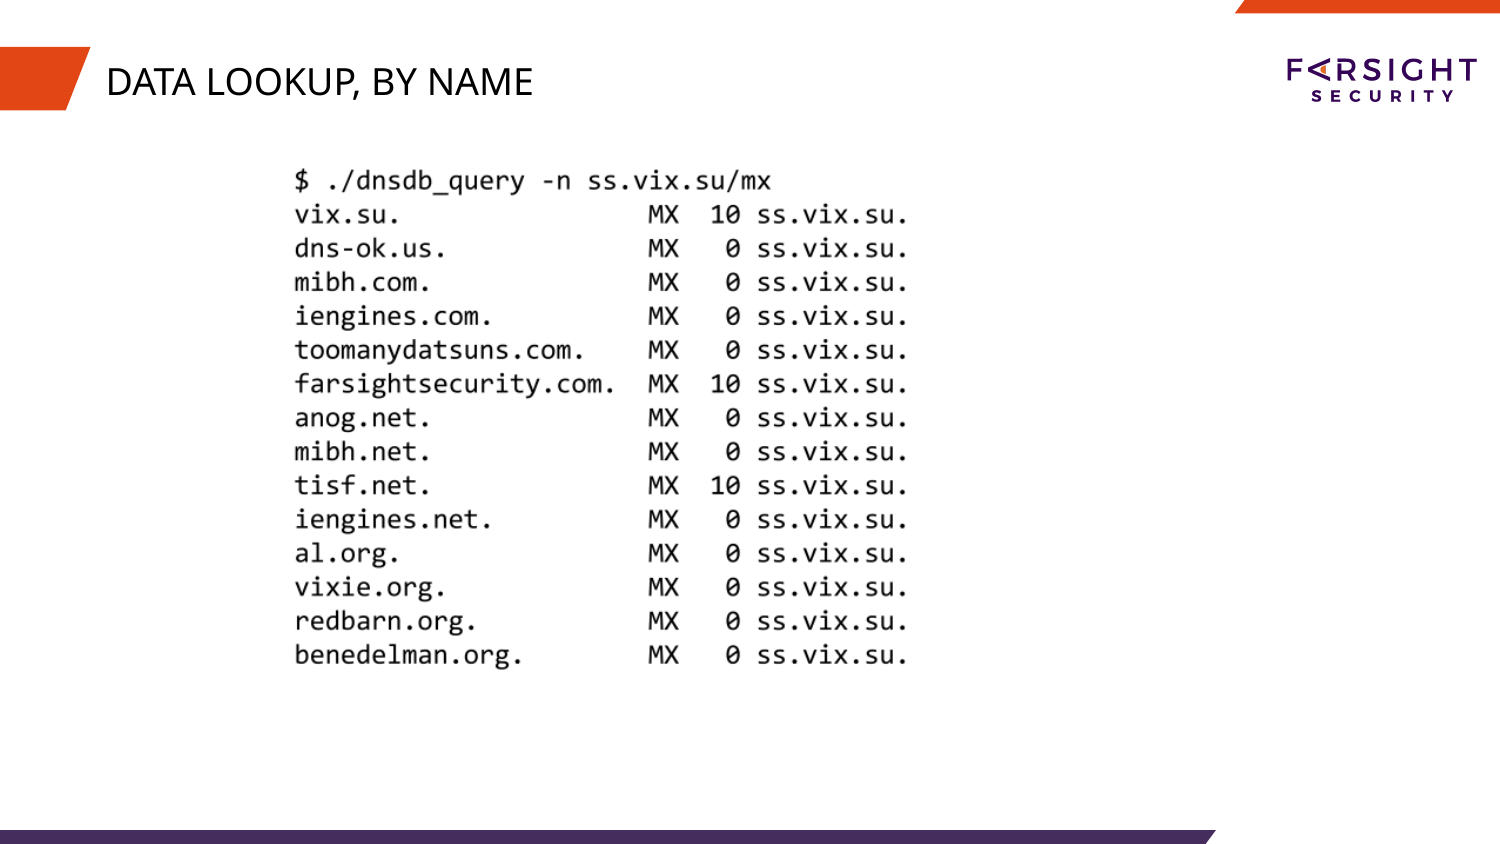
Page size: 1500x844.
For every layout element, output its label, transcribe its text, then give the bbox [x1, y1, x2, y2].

list (COPY) [363, 720, 1255, 844]
title DATA LOOKUP, BY NAME [90, 46, 1255, 114]
picture [1254, 29, 1500, 131]
picture [228, 135, 1355, 712]
